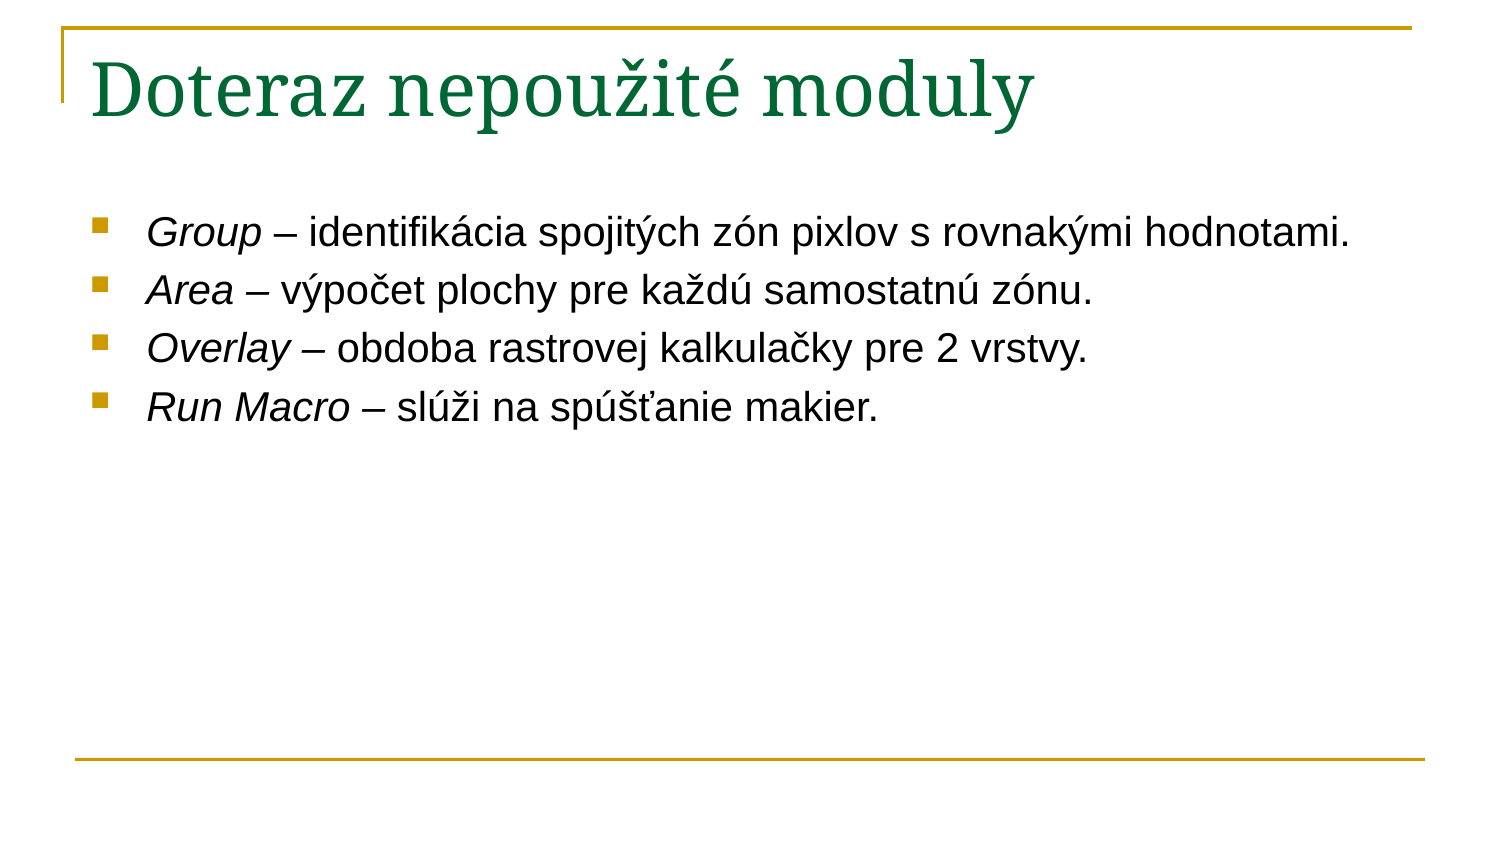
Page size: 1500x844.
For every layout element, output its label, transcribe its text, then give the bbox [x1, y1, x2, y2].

list Group – identifikácia spojitých zón pixlov s rovnakými hodnotami. Area – výpočet plochy pre každú samostatnú zónu. Overlay – obdoba rastrovej kalkulačky pre 2 vrstvy. Run Macro – slúži na spúšťanie makier. [74, 196, 1426, 755]
title Doteraz nepoužité moduly [74, 33, 1426, 175]
